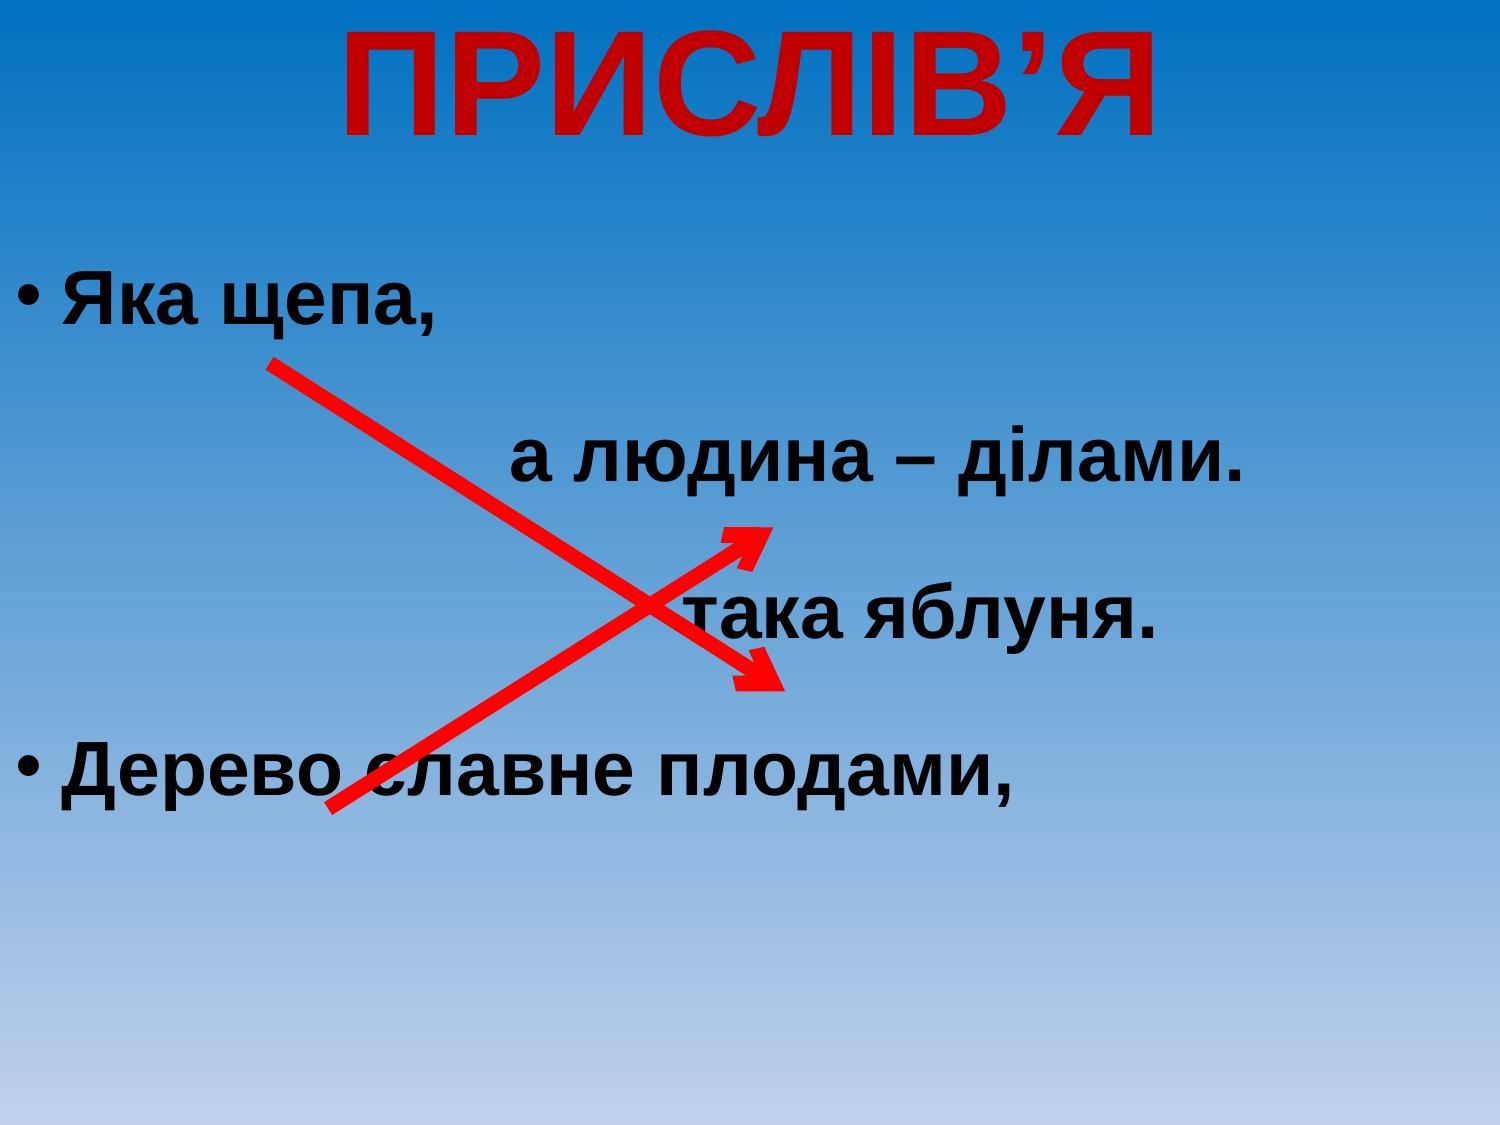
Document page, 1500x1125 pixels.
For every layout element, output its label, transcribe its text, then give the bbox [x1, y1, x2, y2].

list Яка щепа, а людина – ділами. така яблуня. Дерево славне плодами, [0, 175, 1500, 1067]
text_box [327, 527, 774, 809]
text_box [269, 362, 786, 692]
title ПРИСЛІВ’Я [75, 45, 1425, 106]
